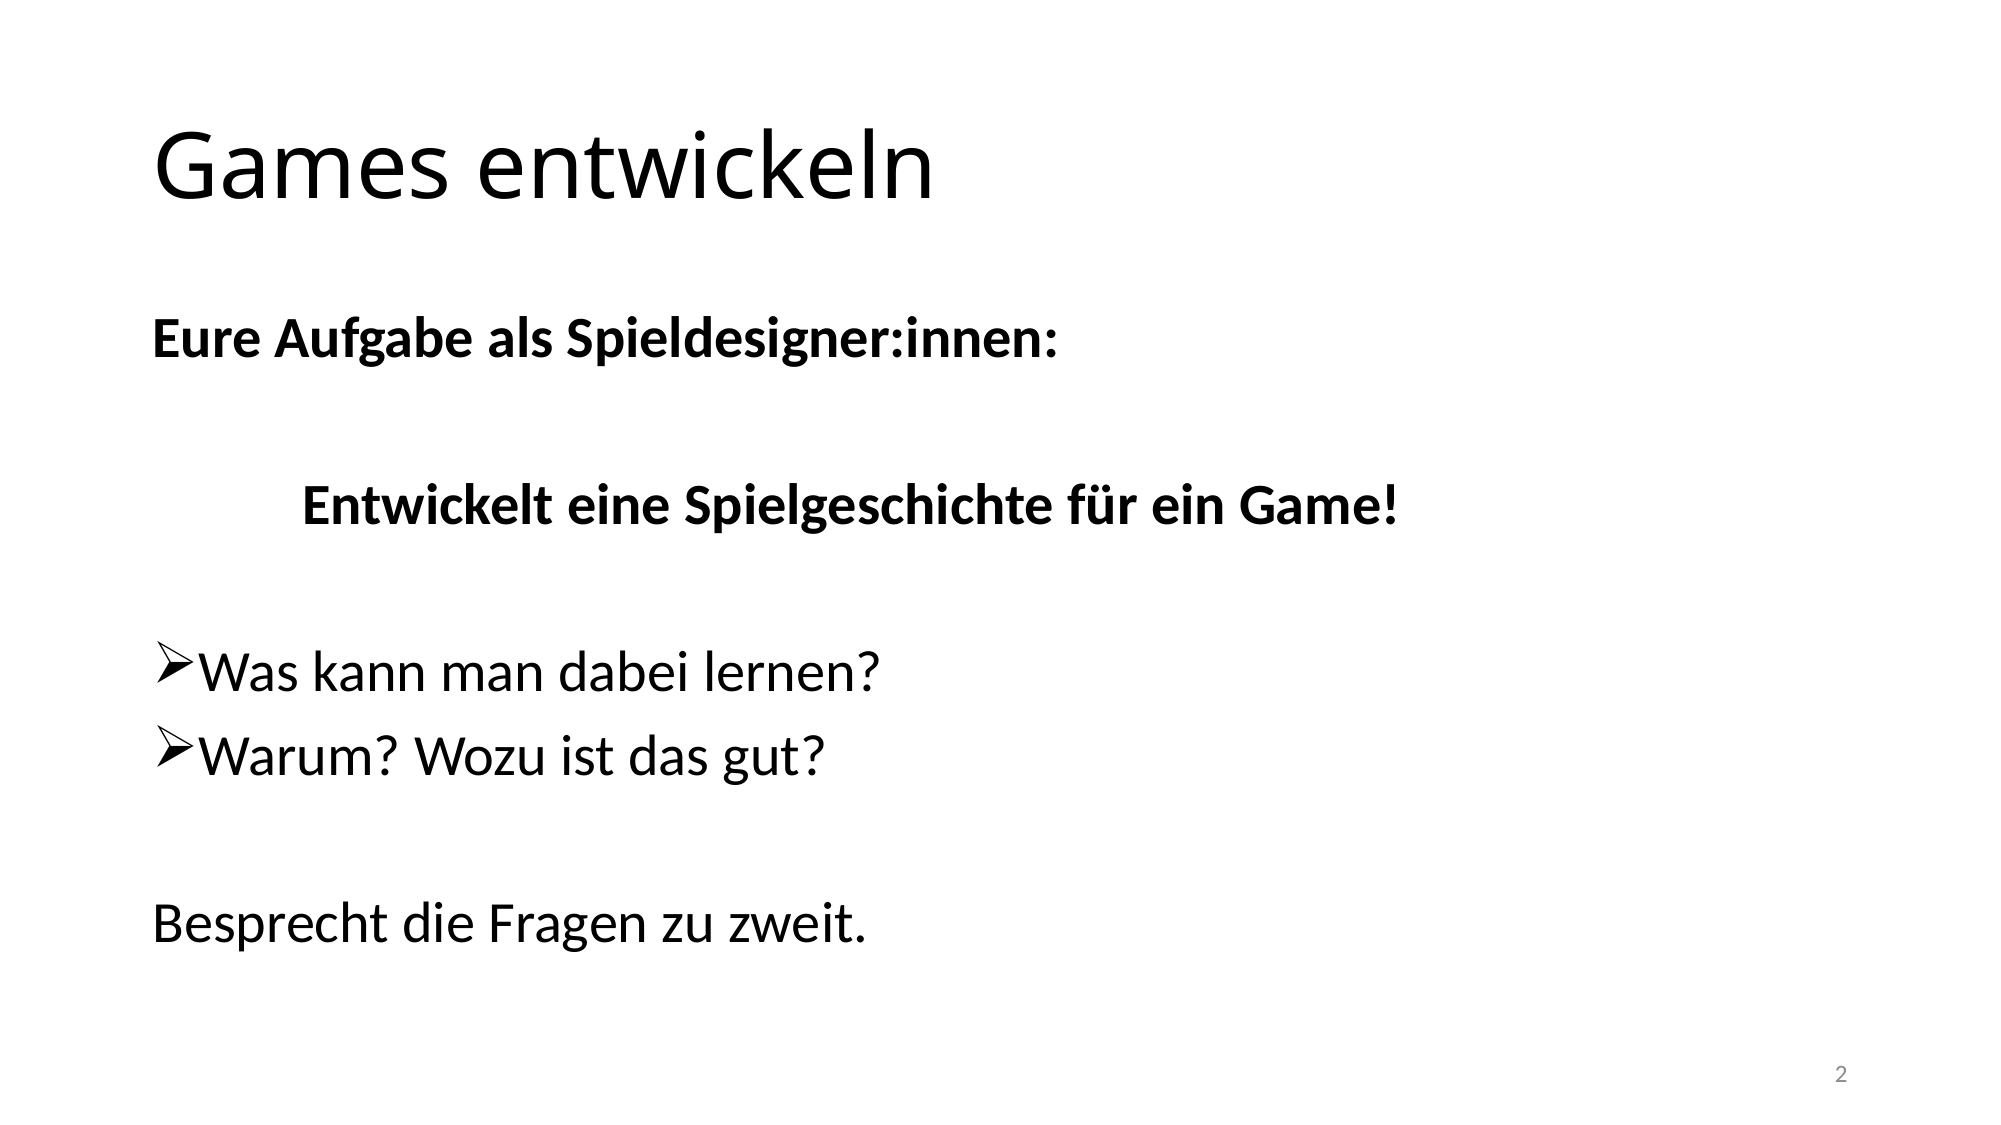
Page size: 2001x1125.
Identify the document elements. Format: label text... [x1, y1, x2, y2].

title Games entwickeln [137, 59, 1863, 278]
slide_number 2 [1412, 1042, 1863, 1103]
list Eure Aufgabe als Spieldesigner:innen: Entwickelt eine Spielgeschichte für ein Game! Was kann man dabei lernen? Warum? Wozu ist das gut? Besprecht die Fragen zu zweit. [137, 299, 1863, 1014]
